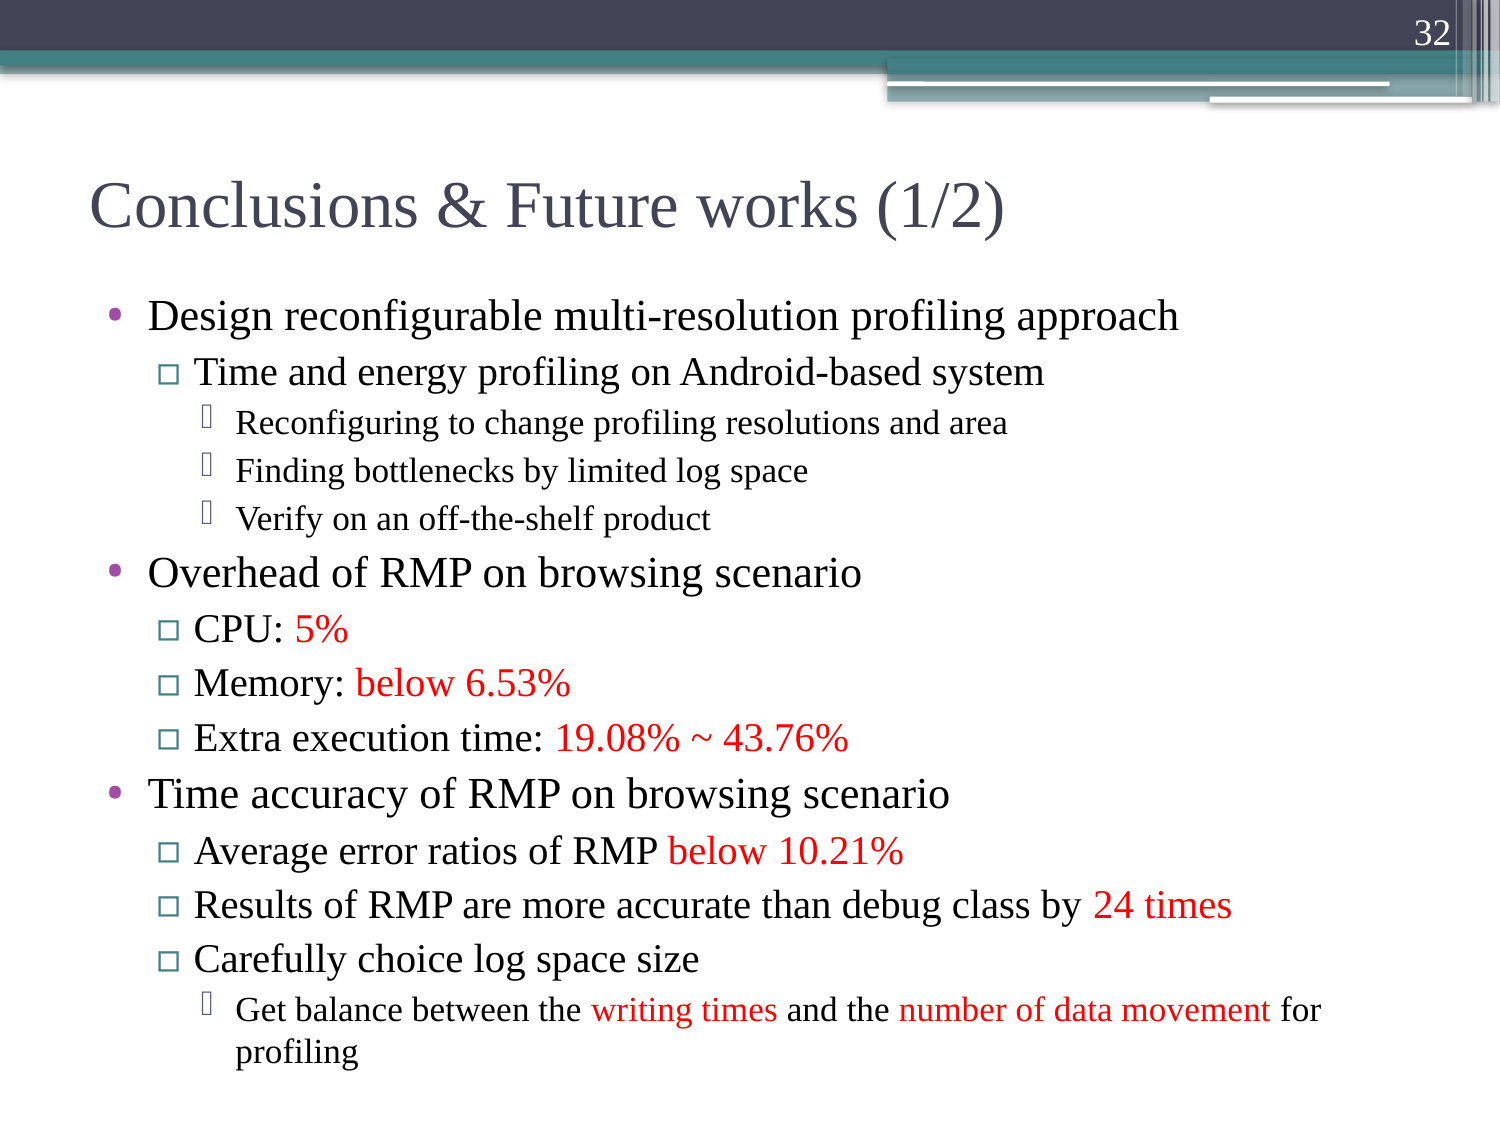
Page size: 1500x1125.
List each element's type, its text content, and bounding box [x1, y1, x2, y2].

list Design reconfigurable multi-resolution profiling approach Time and energy profiling on Android-based system Reconfiguring to change profiling resolutions and area Finding bottlenecks by limited log space Verify on an off-the-shelf product Overhead of RMP on browsing scenario CPU: 5% Memory: below 6.53% Extra execution time: 19.08% ~ 43.76% Time accuracy of RMP on browsing scenario Average error ratios of RMP below 10.21% Results of RMP are more accurate than debug class by 24 times Carefully choice log space size Get balance between the writing times and the number of data movement for profiling [75, 278, 1425, 1083]
title Conclusions & Future works (1/2) [75, 113, 1425, 278]
slide_number 32 [1341, 0, 1466, 61]
